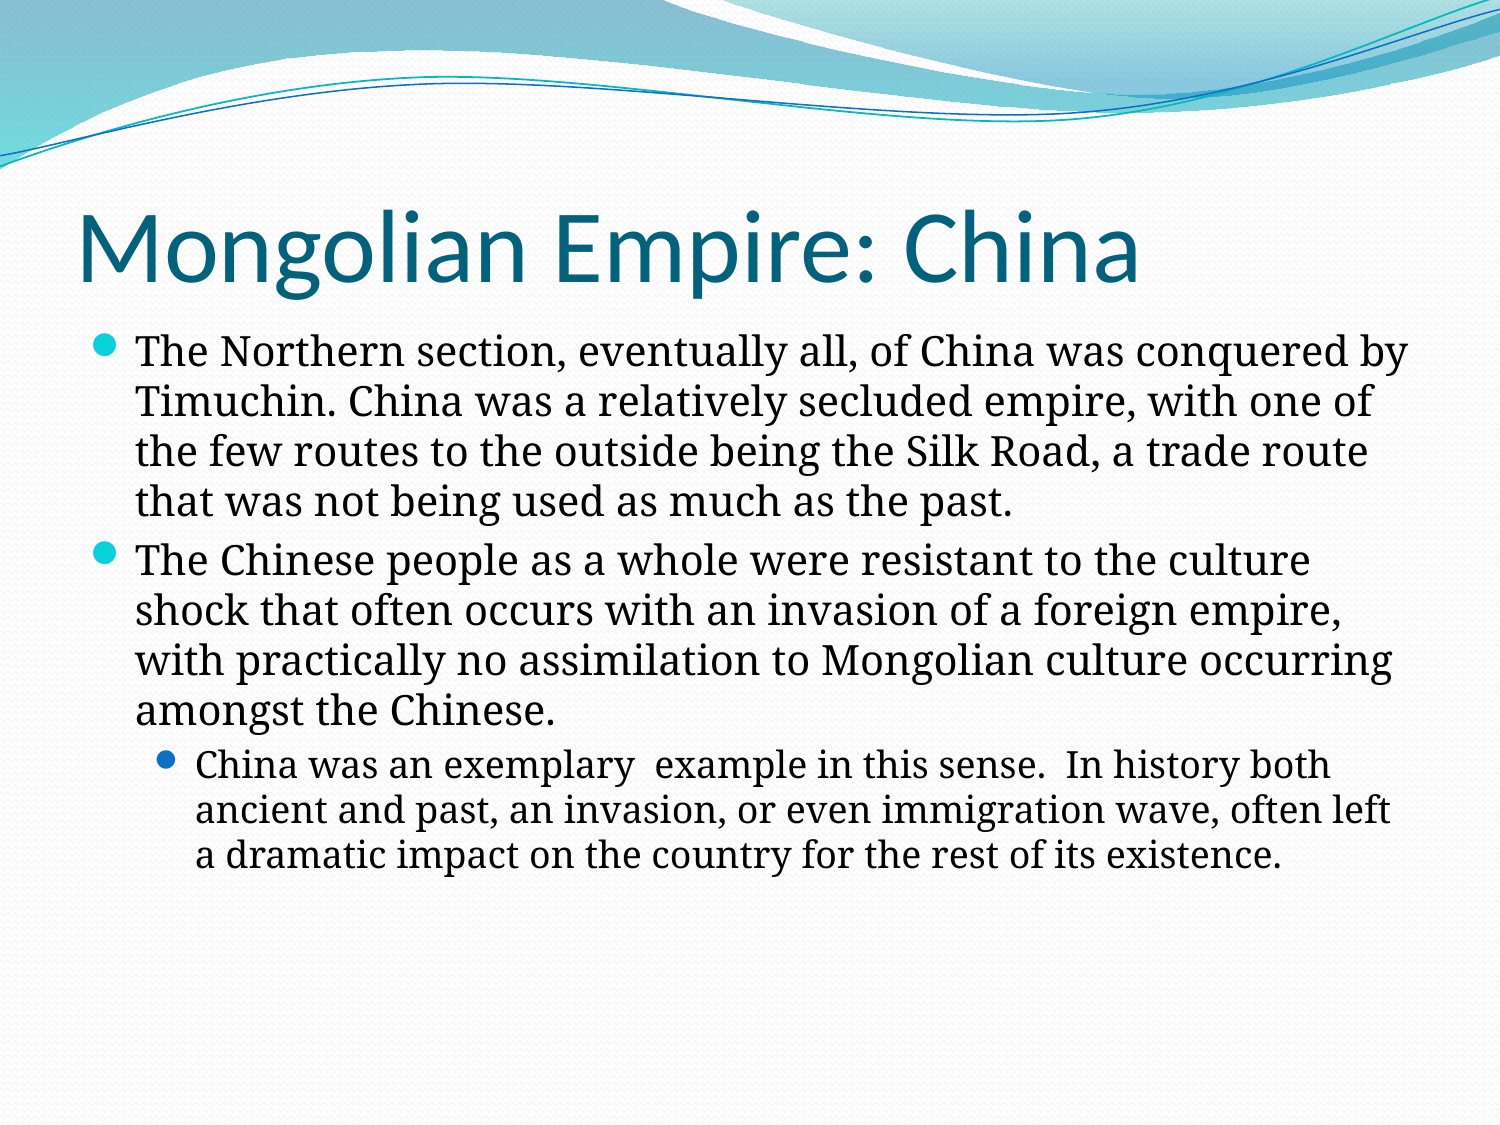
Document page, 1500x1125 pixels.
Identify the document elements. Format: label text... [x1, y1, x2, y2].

list The Northern section, eventually all, of China was conquered by Timuchin. China was a relatively secluded empire, with one of the few routes to the outside being the Silk Road, a trade route that was not being used as much as the past. The Chinese people as a whole were resistant to the culture shock that often occurs with an invasion of a foreign empire, with practically no assimilation to Mongolian culture occurring amongst the Chinese. China was an exemplary example in this sense. In history both ancient and past, an invasion, or even immigration wave, often left a dramatic impact on the country for the rest of its existence. [75, 317, 1425, 1038]
title Mongolian Empire: China [75, 115, 1425, 303]
